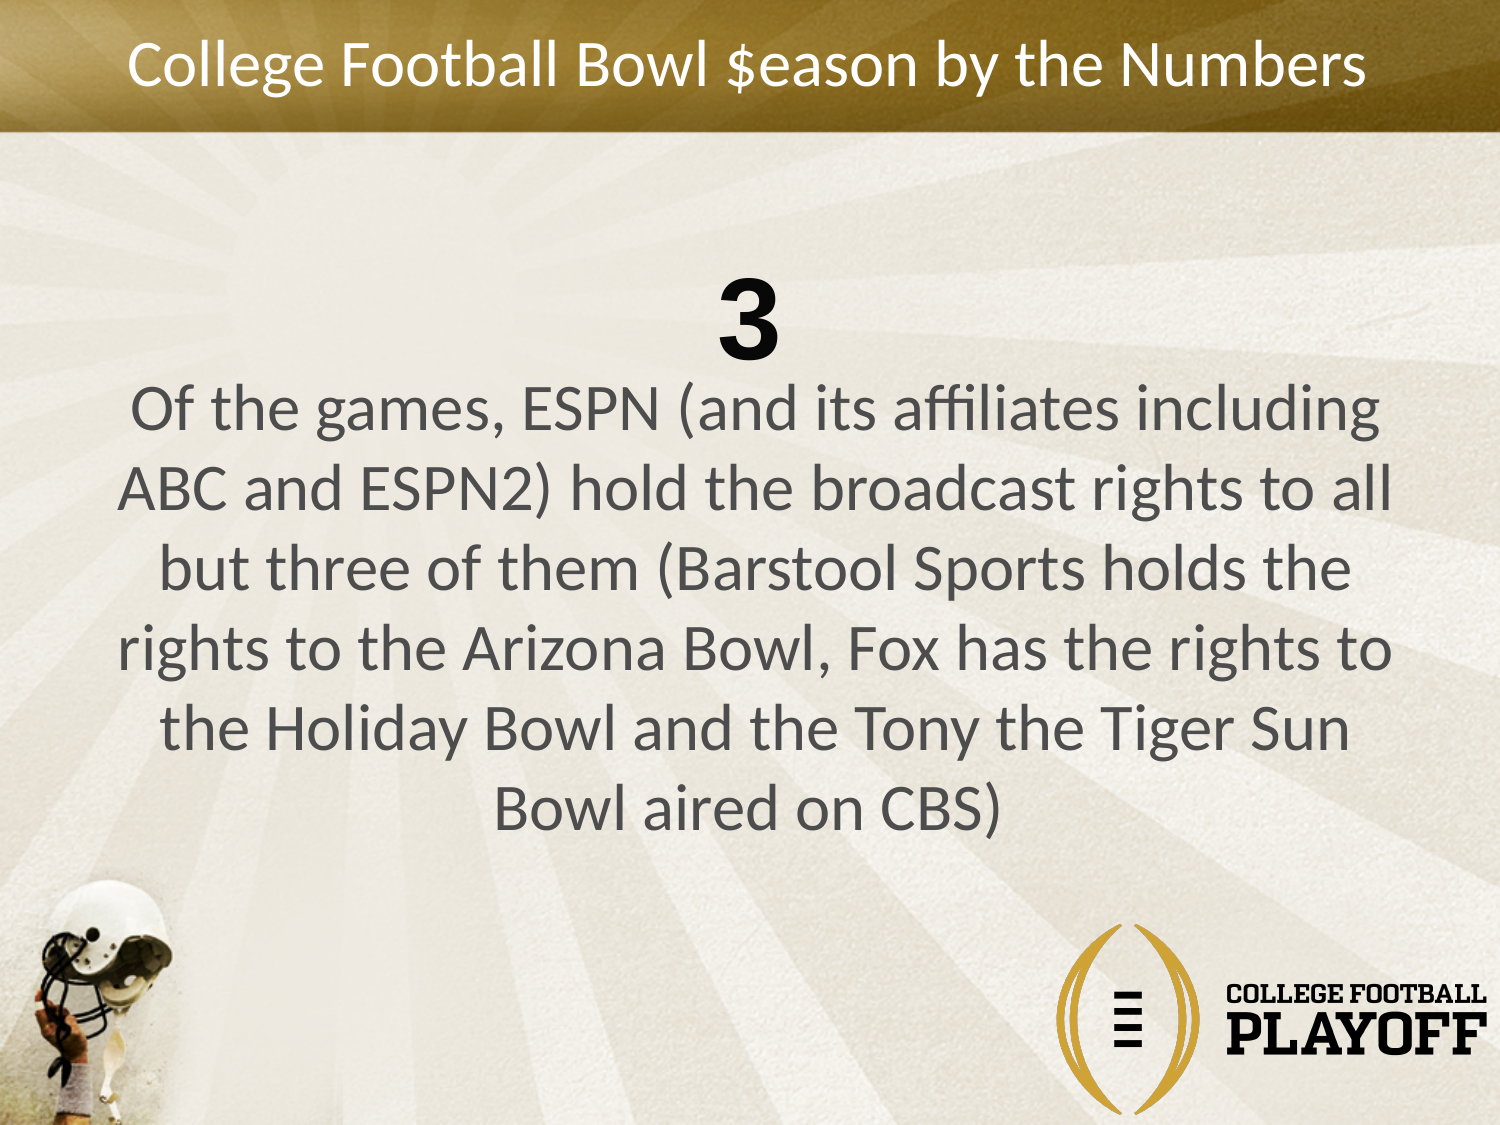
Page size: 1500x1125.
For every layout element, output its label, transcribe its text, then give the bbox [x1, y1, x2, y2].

text_box College Football Bowl $eason by the Numbers [112, 12, 1400, 108]
text_box 3 [230, 108, 1270, 390]
picture [0, 0, 1500, 1125]
text_box Of the games, ESPN (and its affiliates including ABC and ESPN2) hold the broadcast rights to all but three of them (Barstool Sports holds the rights to the Arizona Bowl, Fox has the rights to the Holiday Bowl and the Tony the Tiger Sun Bowl aired on CBS) [76, 356, 1436, 852]
